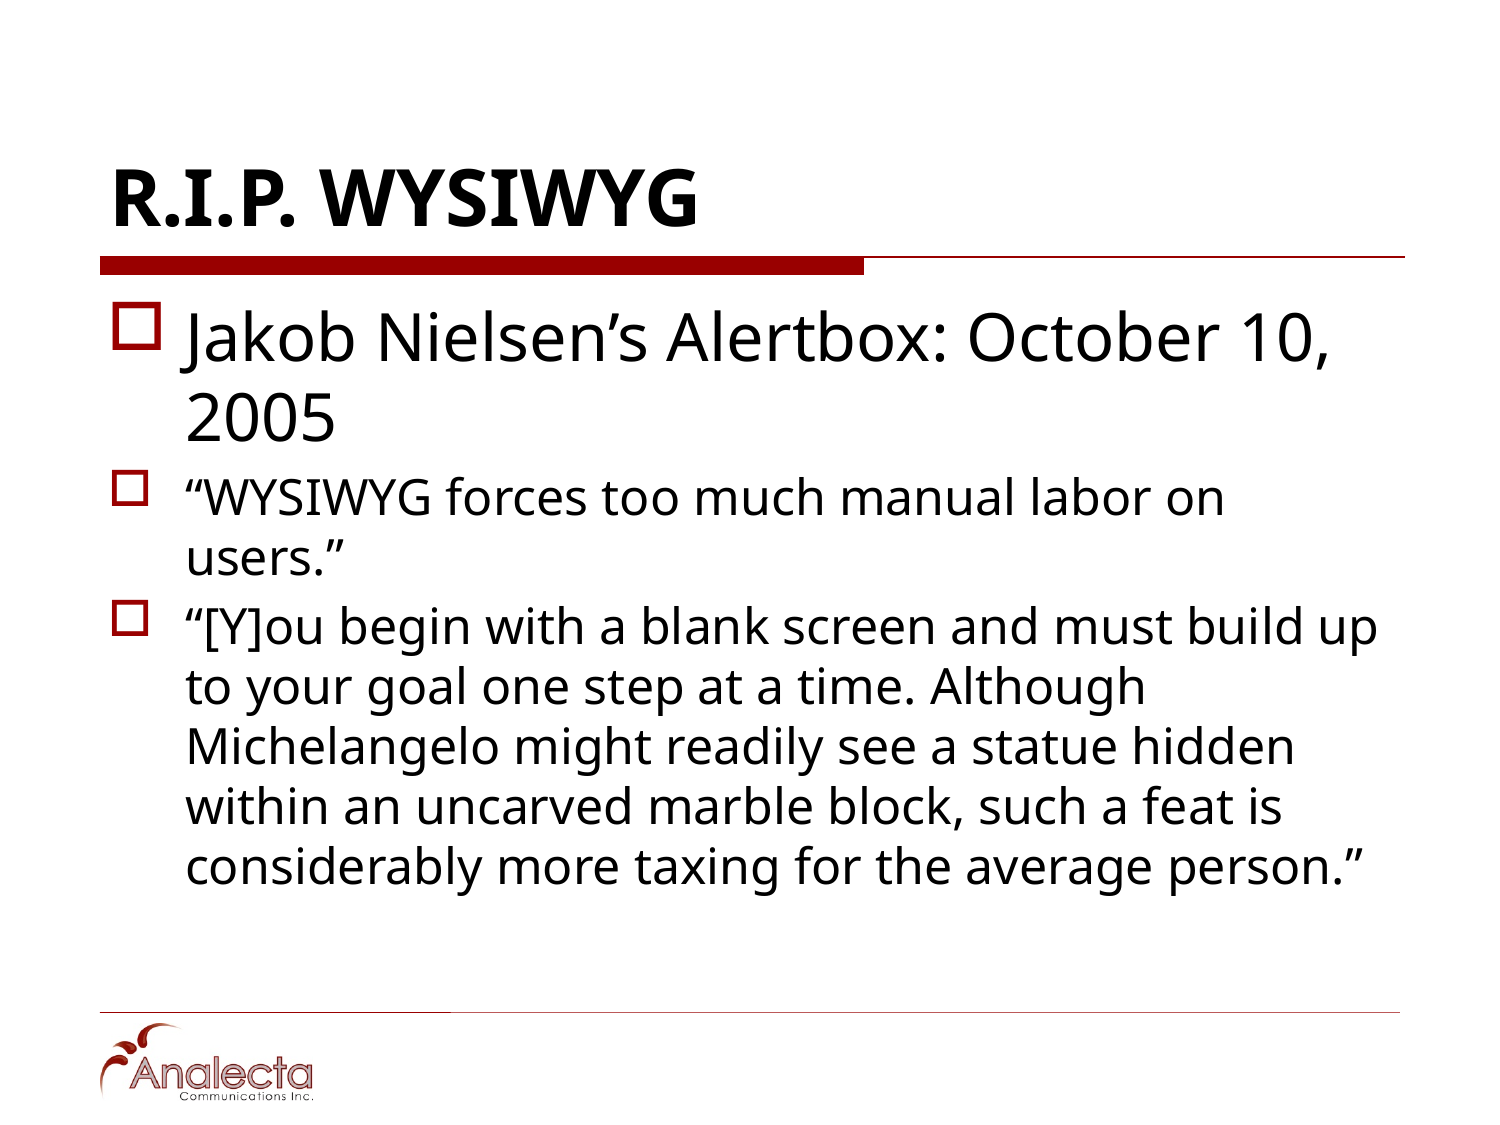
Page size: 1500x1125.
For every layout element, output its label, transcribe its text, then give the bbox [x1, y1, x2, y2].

list Jakob Nielsen’s Alertbox: October 10, 2005 “WYSIWYG forces too much manual labor on users.” “[Y]ou begin with a blank screen and must build up to your goal one step at a time. Although Michelangelo might readily see a statue hidden within an uncarved marble block, such a feat is considerably more taxing for the average person.” [92, 287, 1406, 988]
title R.I.P. WYSIWYG [94, 50, 1407, 250]
picture [100, 1023, 313, 1101]
